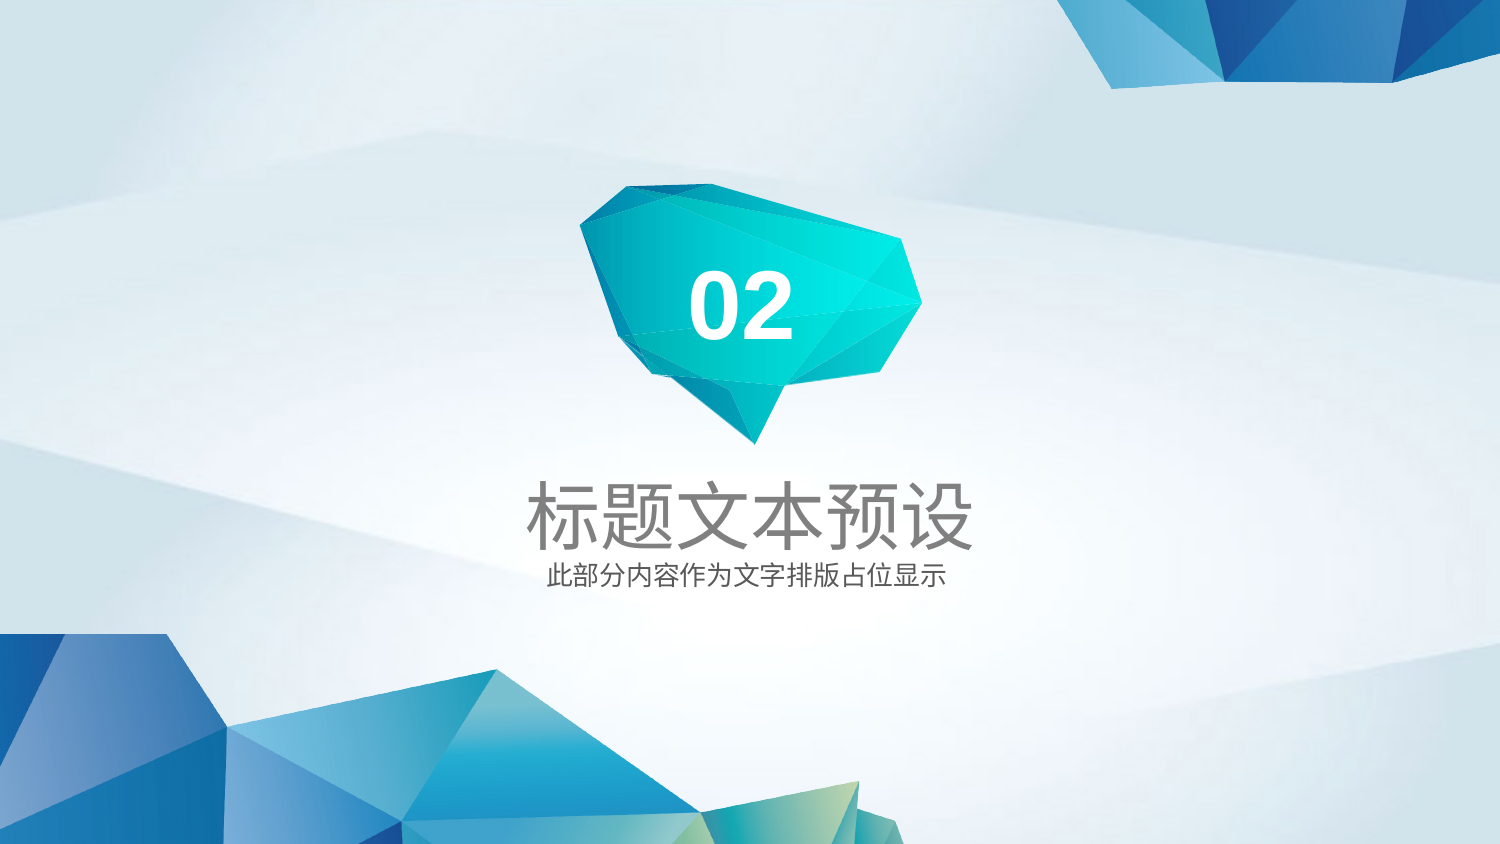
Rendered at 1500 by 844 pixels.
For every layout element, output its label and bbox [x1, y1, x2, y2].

text_box [578, 183, 923, 446]
picture [0, 0, 1500, 844]
text_box [312, 468, 1189, 592]
